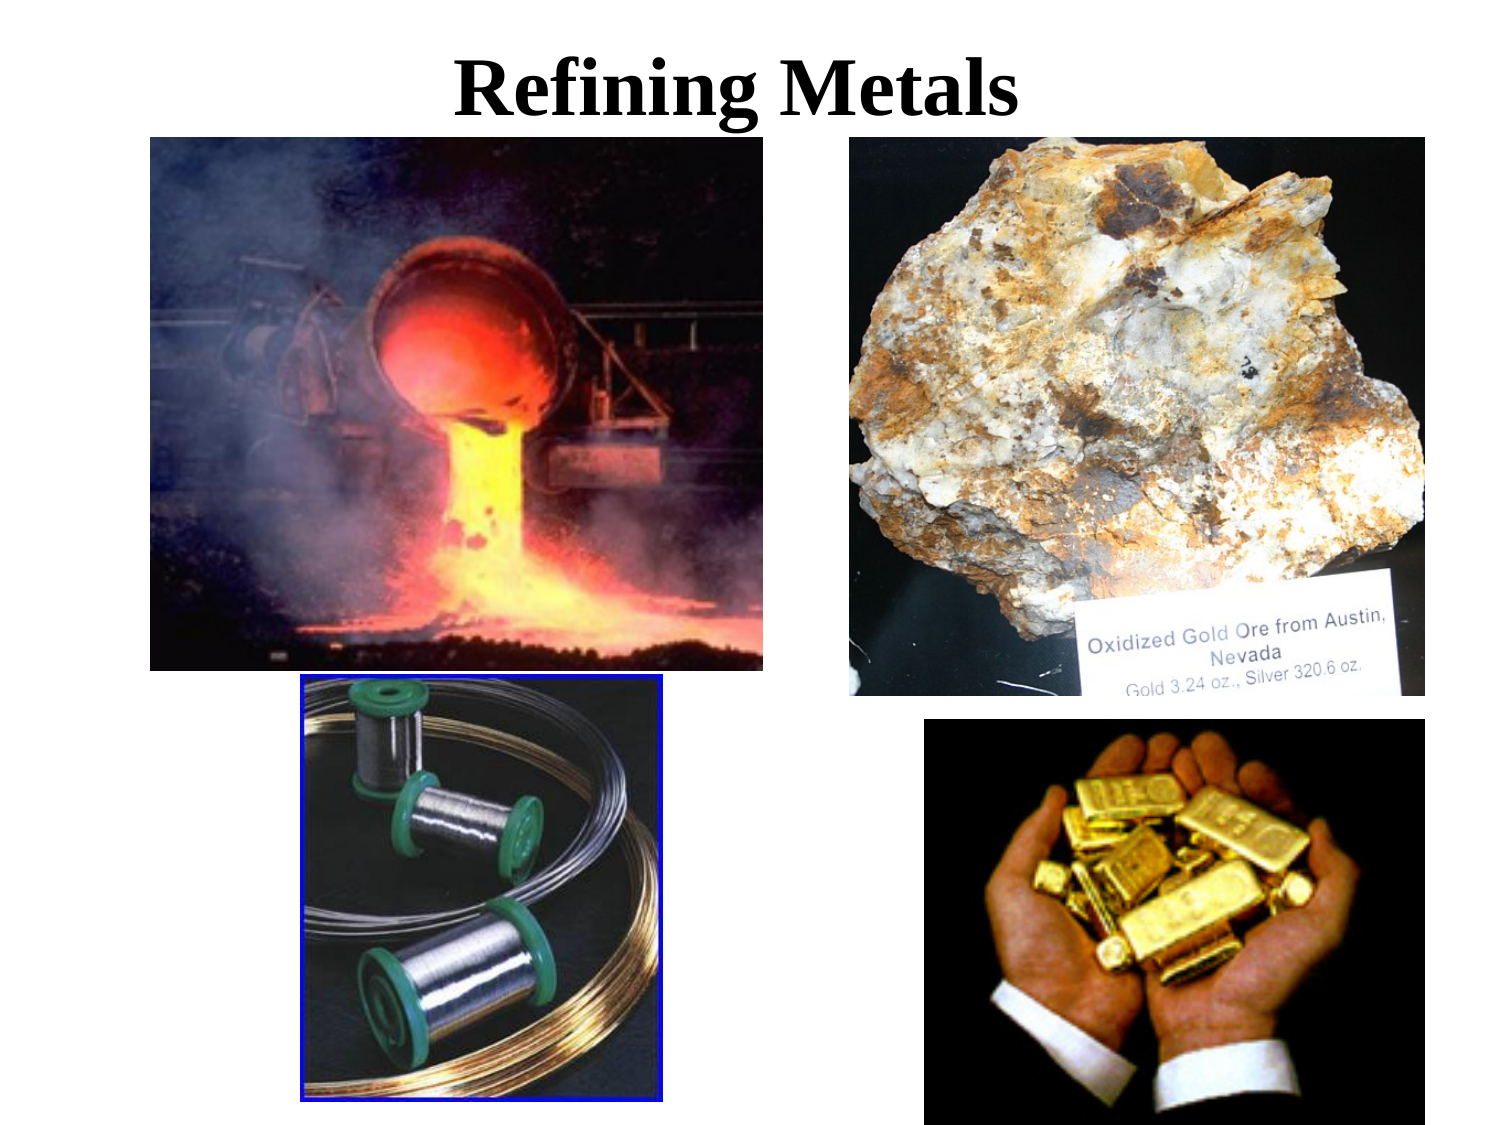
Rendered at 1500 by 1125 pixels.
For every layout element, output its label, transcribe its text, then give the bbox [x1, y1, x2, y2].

picture [299, 674, 663, 1102]
picture [849, 137, 1426, 697]
picture [924, 719, 1426, 1125]
text_box Refining Metals [50, 24, 1425, 140]
picture [149, 137, 763, 672]
